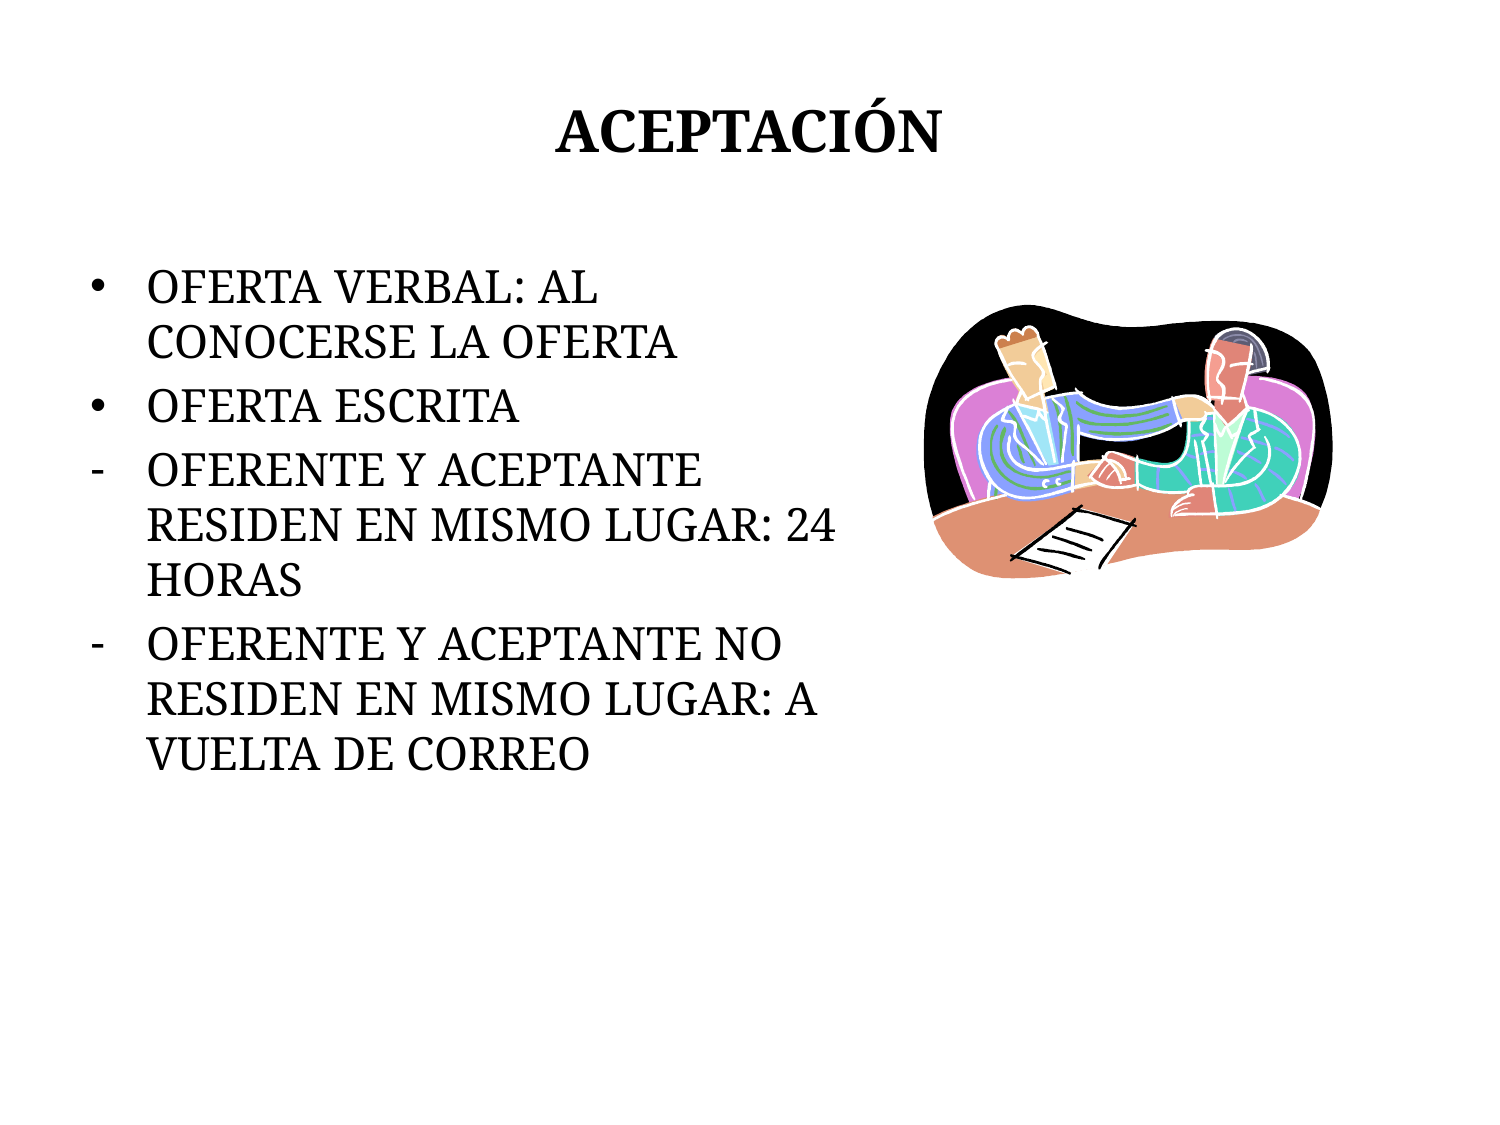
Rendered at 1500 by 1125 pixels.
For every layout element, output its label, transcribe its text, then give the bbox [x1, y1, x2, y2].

title ACEPTACIÓN [75, 45, 1425, 213]
list OFERTA VERBAL: AL CONOCERSE LA OFERTA OFERTA ESCRITA OFERENTE Y ACEPTANTE RESIDEN EN MISMO LUGAR: 24 HORAS OFERENTE Y ACEPTANTE NO RESIDEN EN MISMO LUGAR: A VUELTA DE CORREO [75, 249, 875, 1025]
picture [918, 299, 1338, 584]
